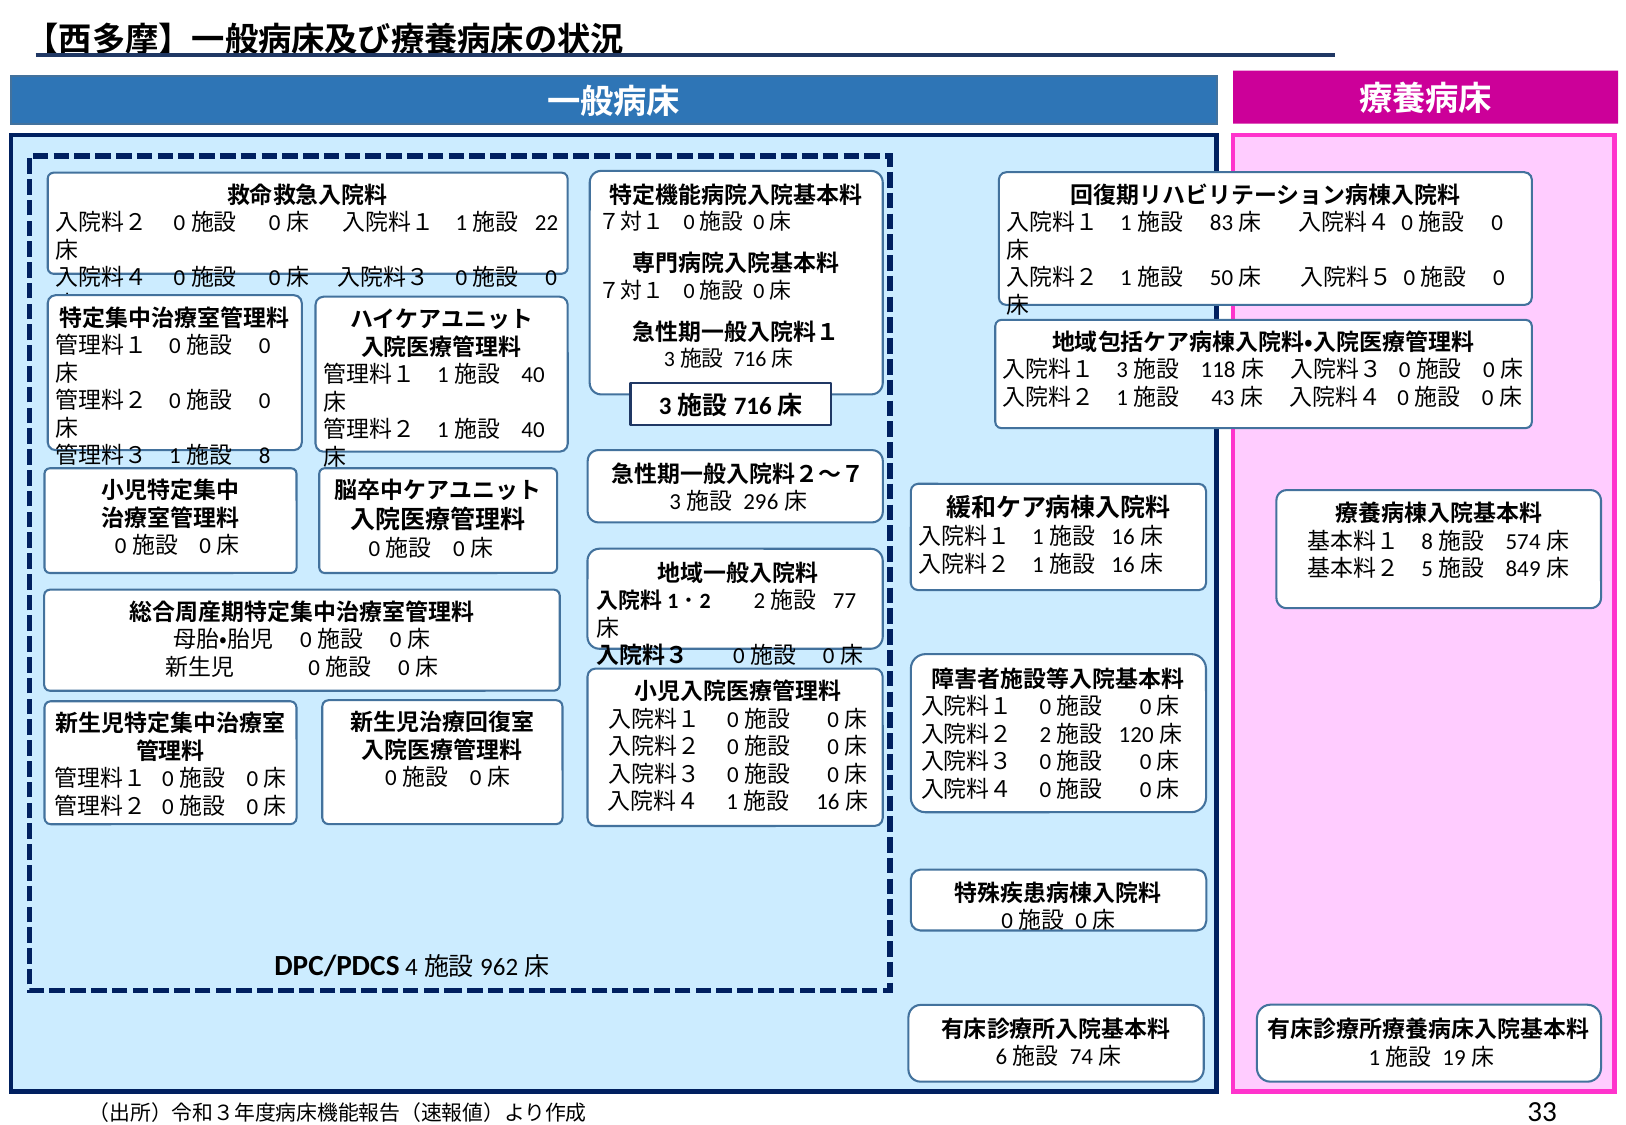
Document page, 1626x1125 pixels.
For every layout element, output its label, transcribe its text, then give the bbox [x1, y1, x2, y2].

text_box 療養病床 [1232, 70, 1619, 125]
text_box 障害者施設等入院基本料 入院料１ 0施設 0床 入院料２ 2施設 120床 入院料３ 0施設 0床 入院料４ 0施設 0床 [909, 653, 1208, 814]
text_box 急性期一般入院料２～７ 3施設 296床 [586, 449, 884, 524]
text_box 有床診療所入院基本料 6施設 74床 [907, 1003, 1205, 1083]
text_box [1232, 134, 1616, 1093]
text_box 地域包括ケア病棟入院料・入院医療管理料 入院料１ 3施設 118床 入院料３ 0施設 0床 入院料２ 1施設 43床 入院料４ 0施設 0床 [994, 318, 1533, 430]
text_box （出所）令和３年度病床機能報告（速報値）より作成 [74, 1092, 687, 1125]
text_box 小児入院医療管理料 入院料１ 0施設 0床 入院料２ 0施設 0床 入院料３ 0施設 0床 入院料４ 1施設 16床 [586, 667, 884, 828]
text_box 特殊疾患病棟入院料 0施設 0床 [909, 868, 1208, 932]
text_box 緩和ケア病棟入院料 入院料１ 1施設 16床 入院料２ 1施設 16床 [909, 482, 1208, 592]
text_box 一般病床 [10, 75, 1218, 125]
text_box 回復期リハビリテーション病棟入院料 入院料１ 1施設 83床 入院料４ 0施設 0床 入院料２ 1施設 50床 入院料５ 0施設 0床 入院料３ 2施設 61床 入院料６ 0施設 0床 [997, 171, 1533, 306]
text_box 有床診療所療養病床入院基本料 1施設 19床 [1255, 1003, 1603, 1083]
text_box [29, 155, 891, 992]
text_box 【西多摩】一般病床及び療養病床の状況 [11, 10, 1615, 66]
text_box [10, 134, 1218, 1093]
slide_number 32 [1206, 1080, 1572, 1125]
text_box 療養病棟入院基本料 基本料１ 8施設 574床 基本料２ 5施設 849床 [1275, 489, 1603, 610]
text_box DPC/PDCS 4施設962床 [259, 939, 661, 989]
text_box 3施設716床 [630, 383, 832, 426]
